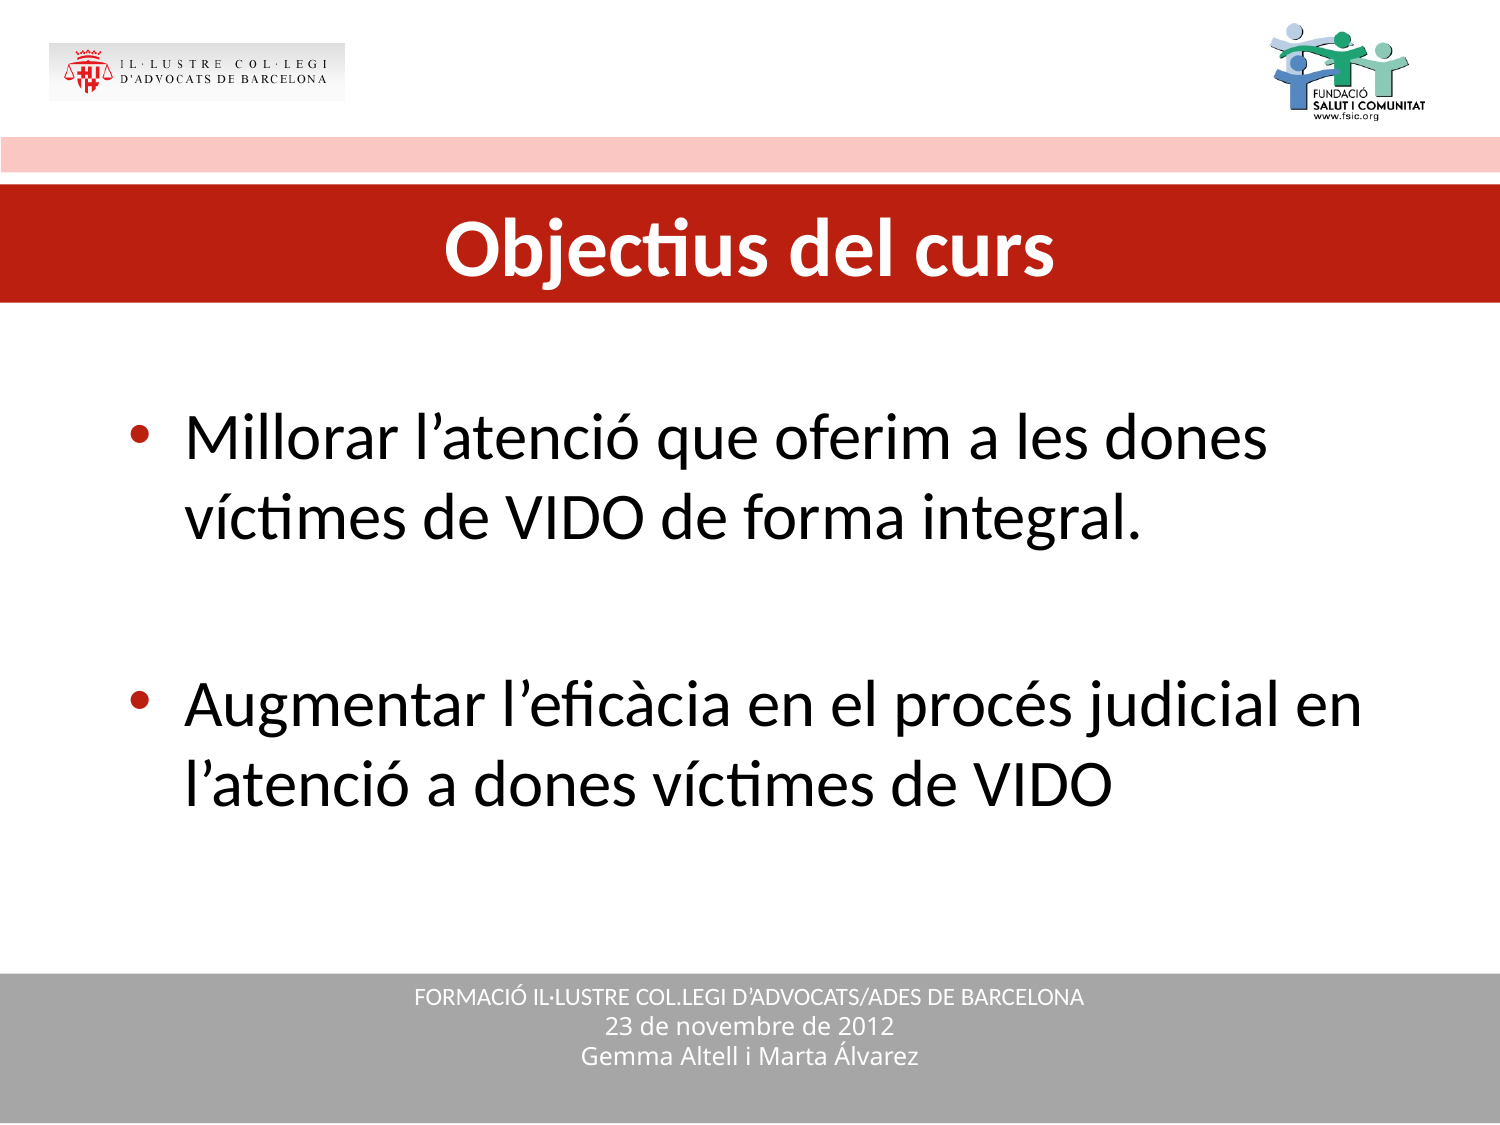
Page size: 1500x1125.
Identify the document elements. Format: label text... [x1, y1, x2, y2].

title Objectius del curs [0, 184, 1500, 303]
list Millorar l’atenció que oferim a les dones víctimes de VIDO de forma integral. Augmentar l’eficàcia en el procés judicial en l’atenció a dones víctimes de VIDO [113, 385, 1426, 929]
picture [48, 43, 346, 101]
text_box FORMACIÓ IL·LUSTRE COL.LEGI D’ADVOCATS/ADES DE BARCELONA 23 de novembre de 2012 Gemma Altell i Marta Álvarez [0, 973, 1500, 1124]
picture [1269, 22, 1425, 121]
text_box [0, 137, 1500, 173]
